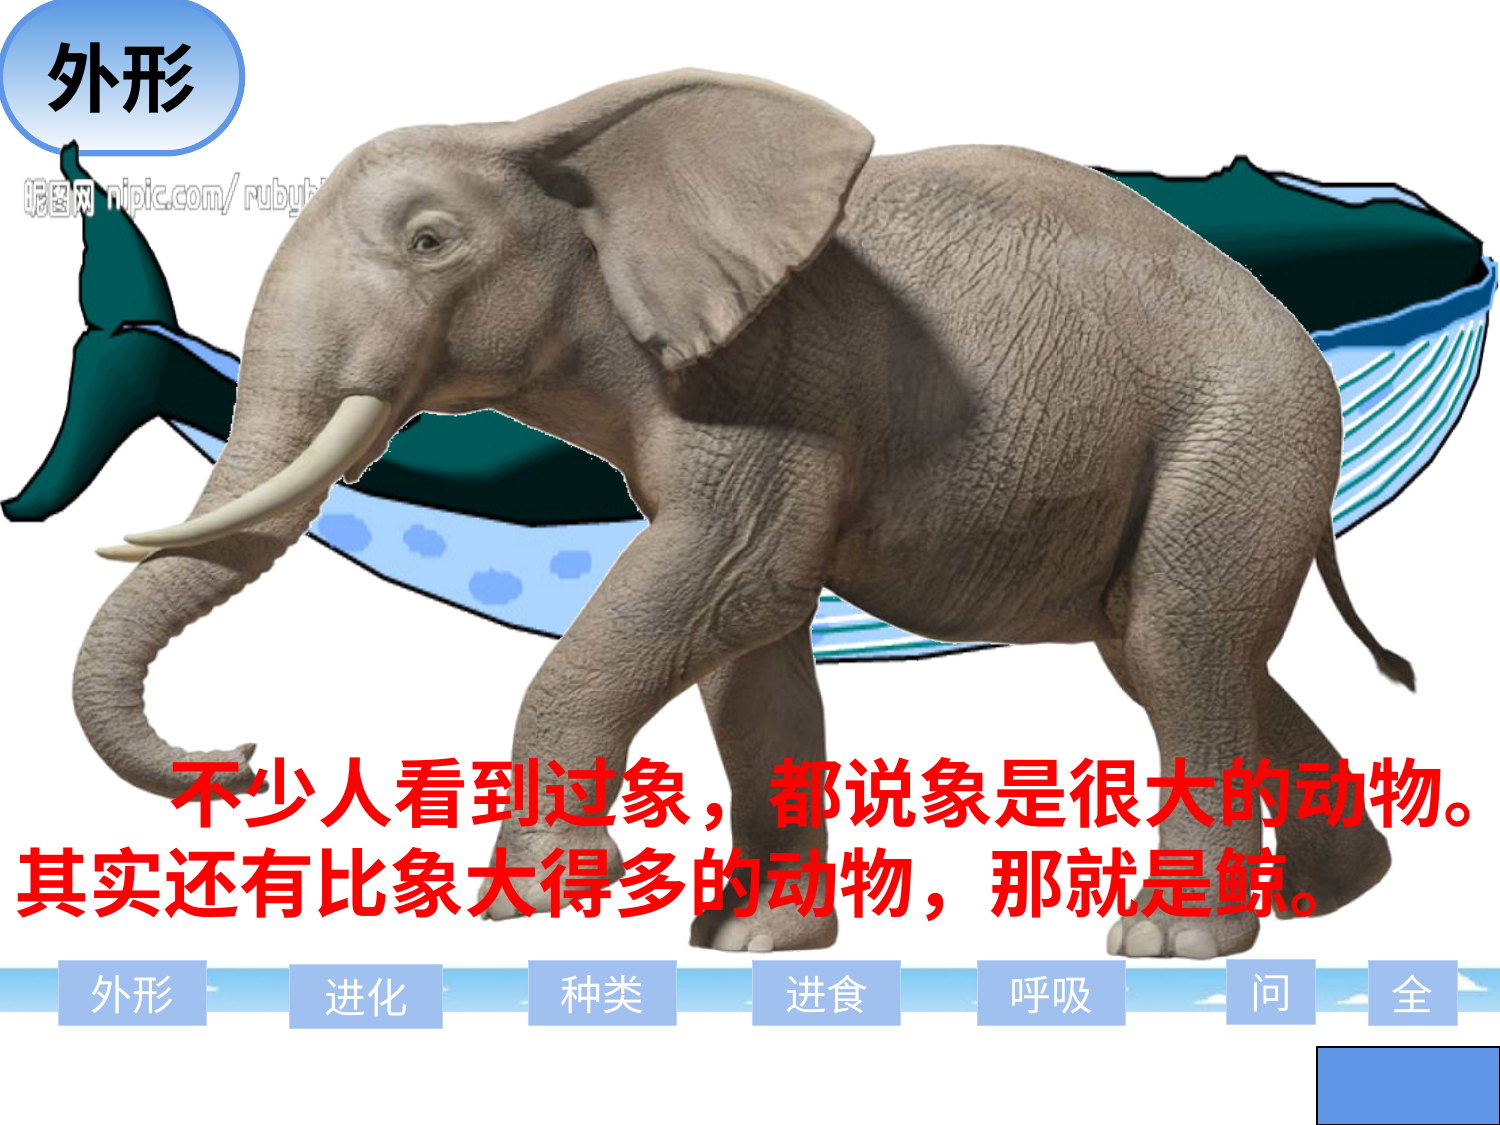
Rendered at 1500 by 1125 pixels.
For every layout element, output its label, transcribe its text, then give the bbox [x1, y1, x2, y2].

picture [0, 0, 1500, 1024]
text_box 进化 [289, 1024, 443, 1029]
text_box [1316, 1046, 1500, 1125]
